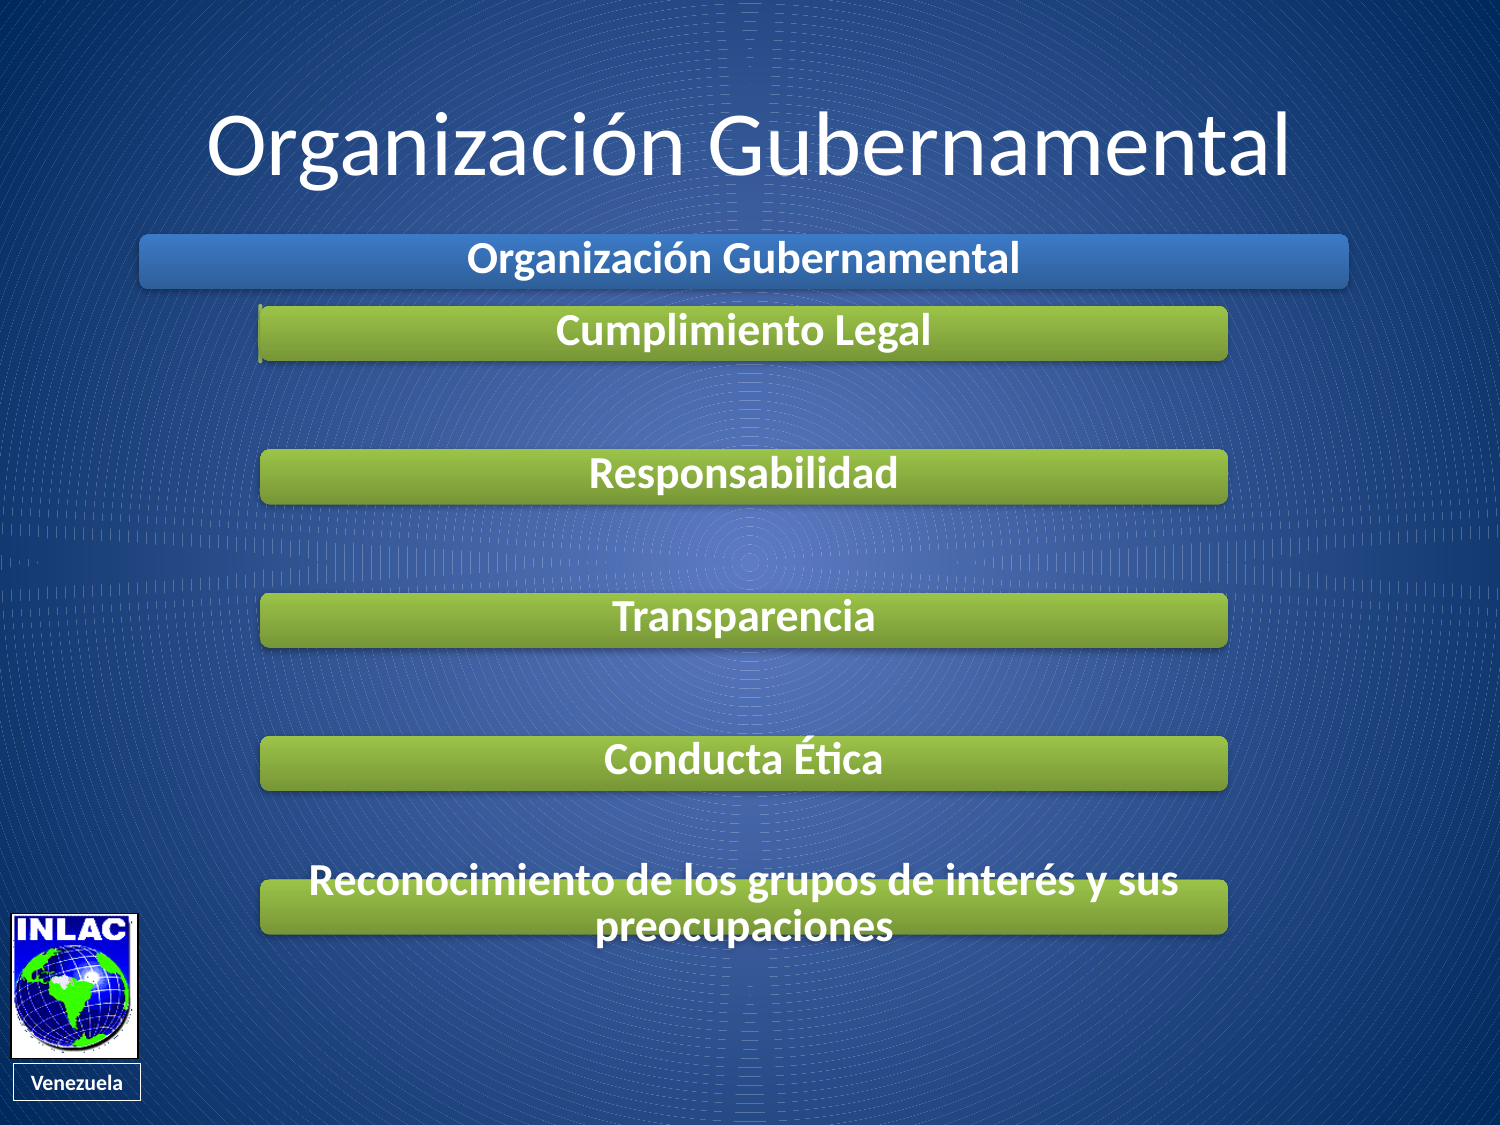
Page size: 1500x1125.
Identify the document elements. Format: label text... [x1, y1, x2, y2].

title Organización Gubernamental [75, 45, 1425, 232]
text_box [0, 234, 1500, 1079]
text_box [11, 913, 141, 1101]
